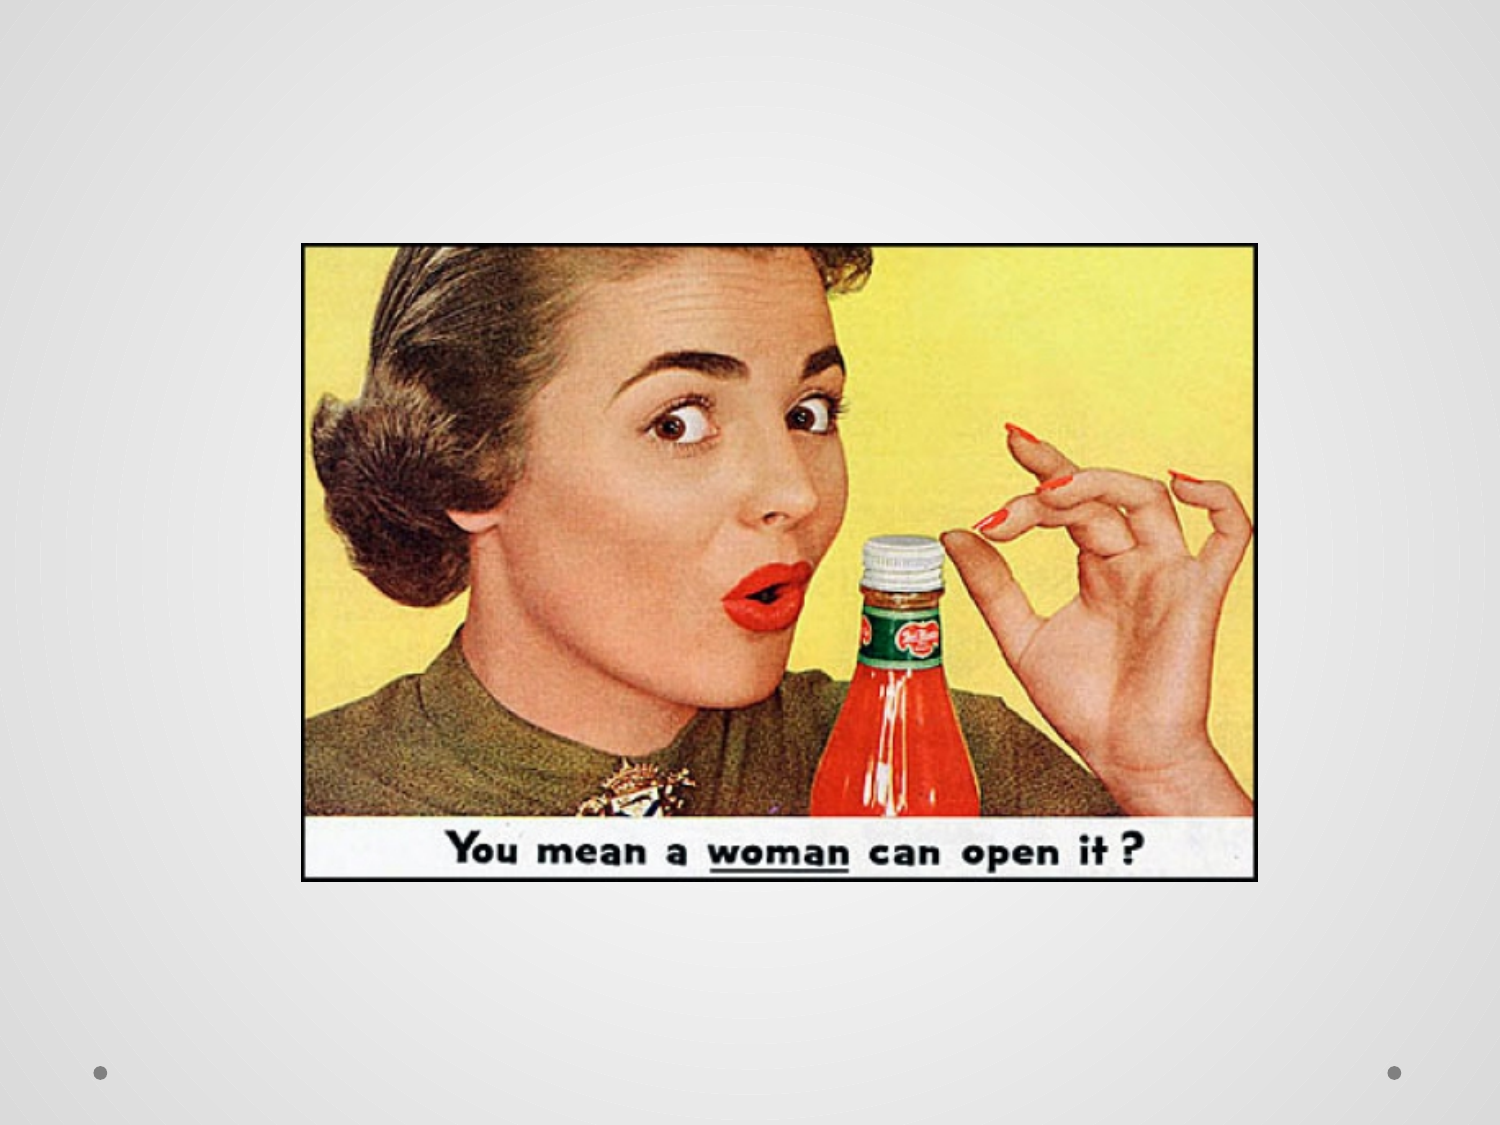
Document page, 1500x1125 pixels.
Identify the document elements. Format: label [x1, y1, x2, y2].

picture [300, 243, 1259, 882]
